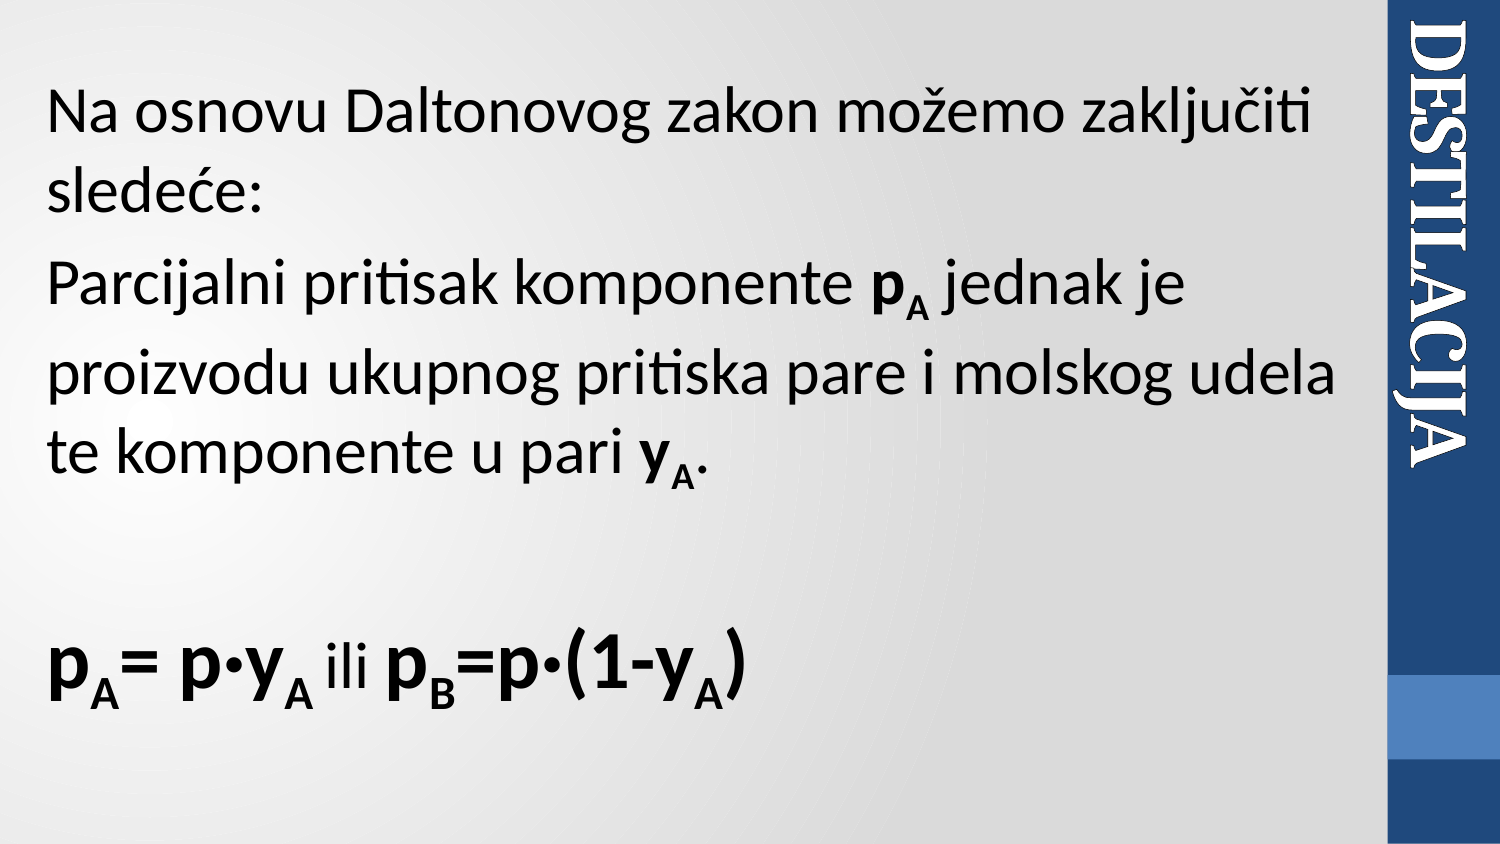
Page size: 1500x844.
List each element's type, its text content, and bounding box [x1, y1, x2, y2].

title DESTILACIJA [1412, 2, 1476, 631]
list Na osnovu Daltonovog zakon možemo zaključiti sledeće: Parcijalni pritisak komponente pA jednak je proizvodu ukupnog pritiska pare i molskog udela te komponente u pari yA. pA= p·yA ili pB=p·(1-yA) [12, 59, 1388, 732]
